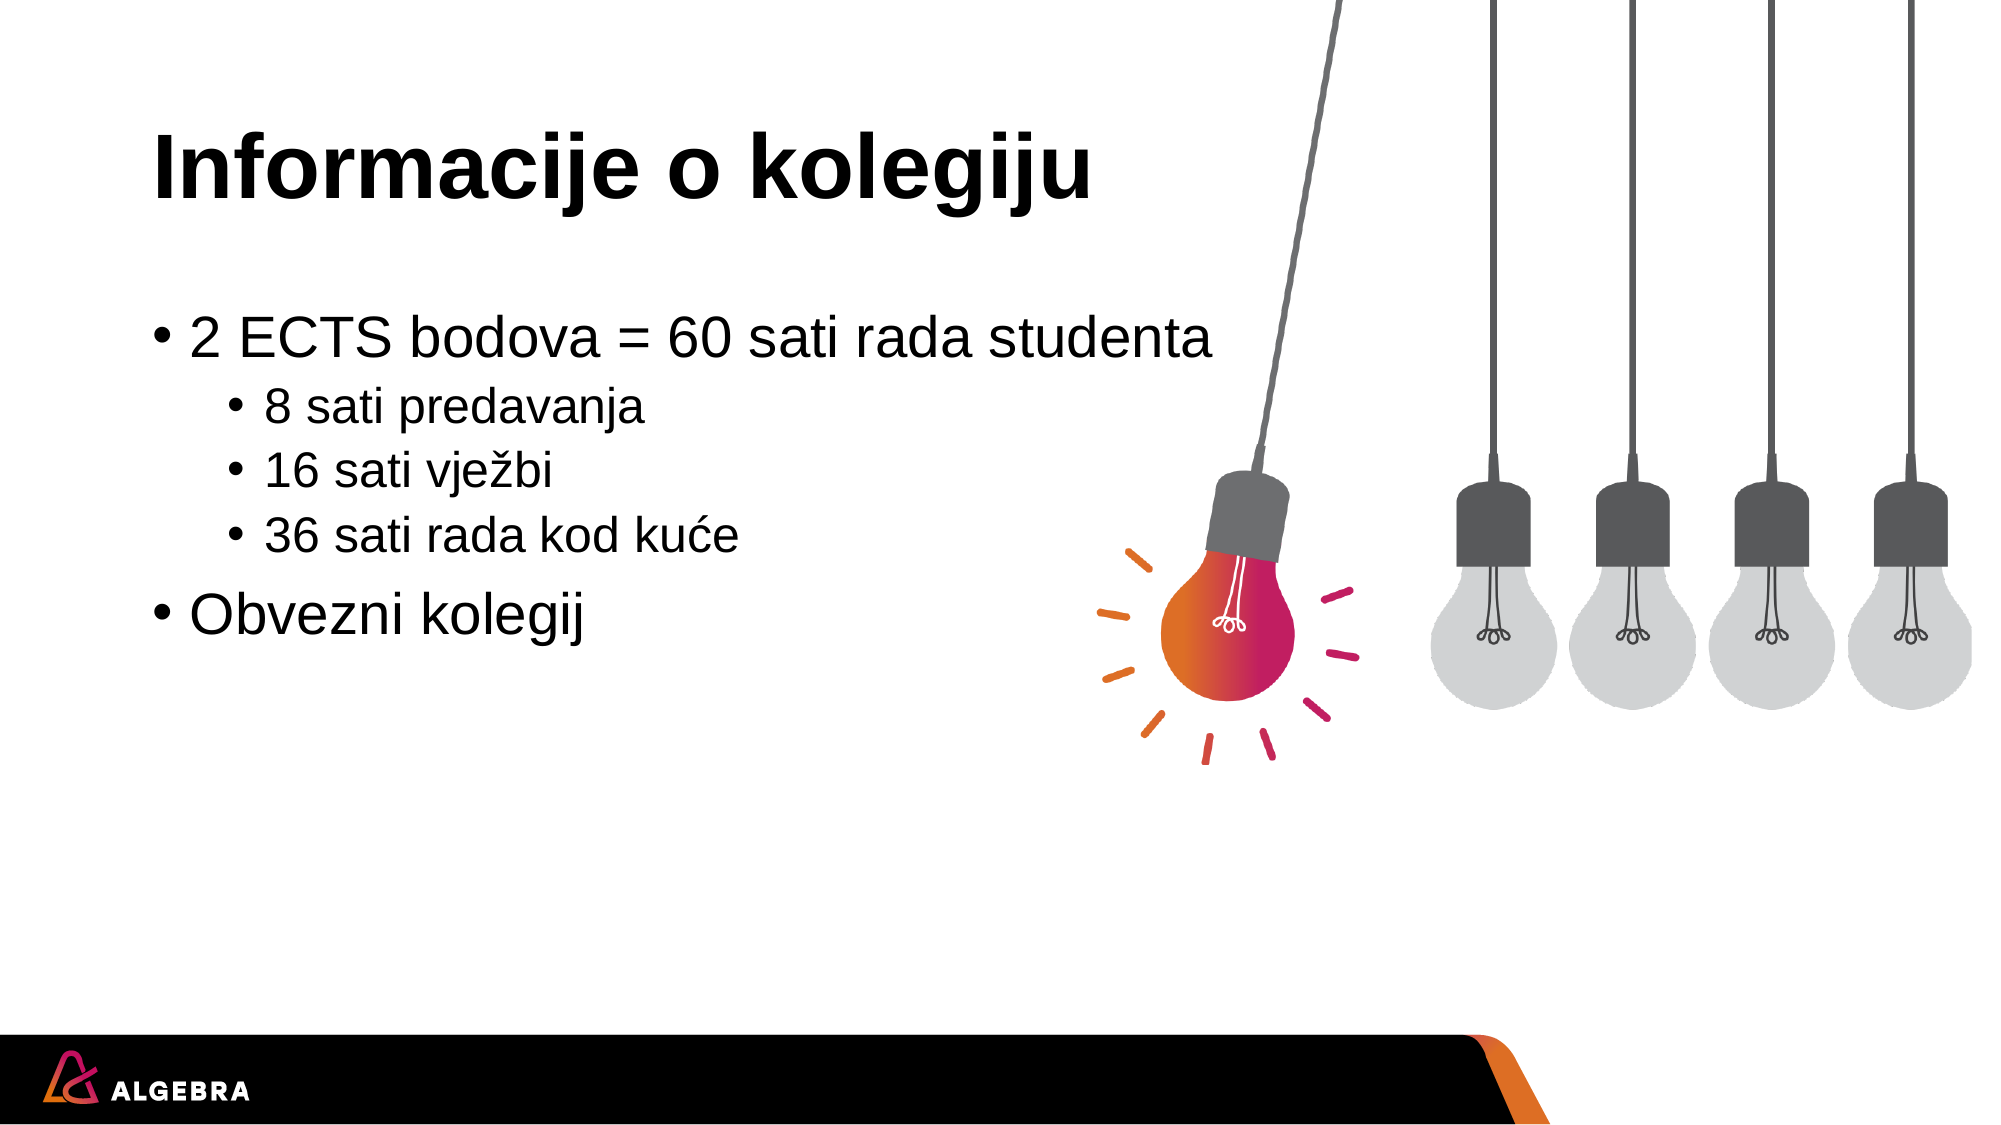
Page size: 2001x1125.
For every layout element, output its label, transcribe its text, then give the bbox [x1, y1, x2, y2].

picture [0, 1034, 1733, 1125]
title Informacije o kolegiju [137, 59, 1096, 278]
list 2 ECTS bodova = 60 sati rada studenta 8 sati predavanja 16 sati vježbi 36 sati rada kod kuće Obvezni kolegij [137, 299, 1863, 1014]
picture [1096, 0, 1972, 765]
